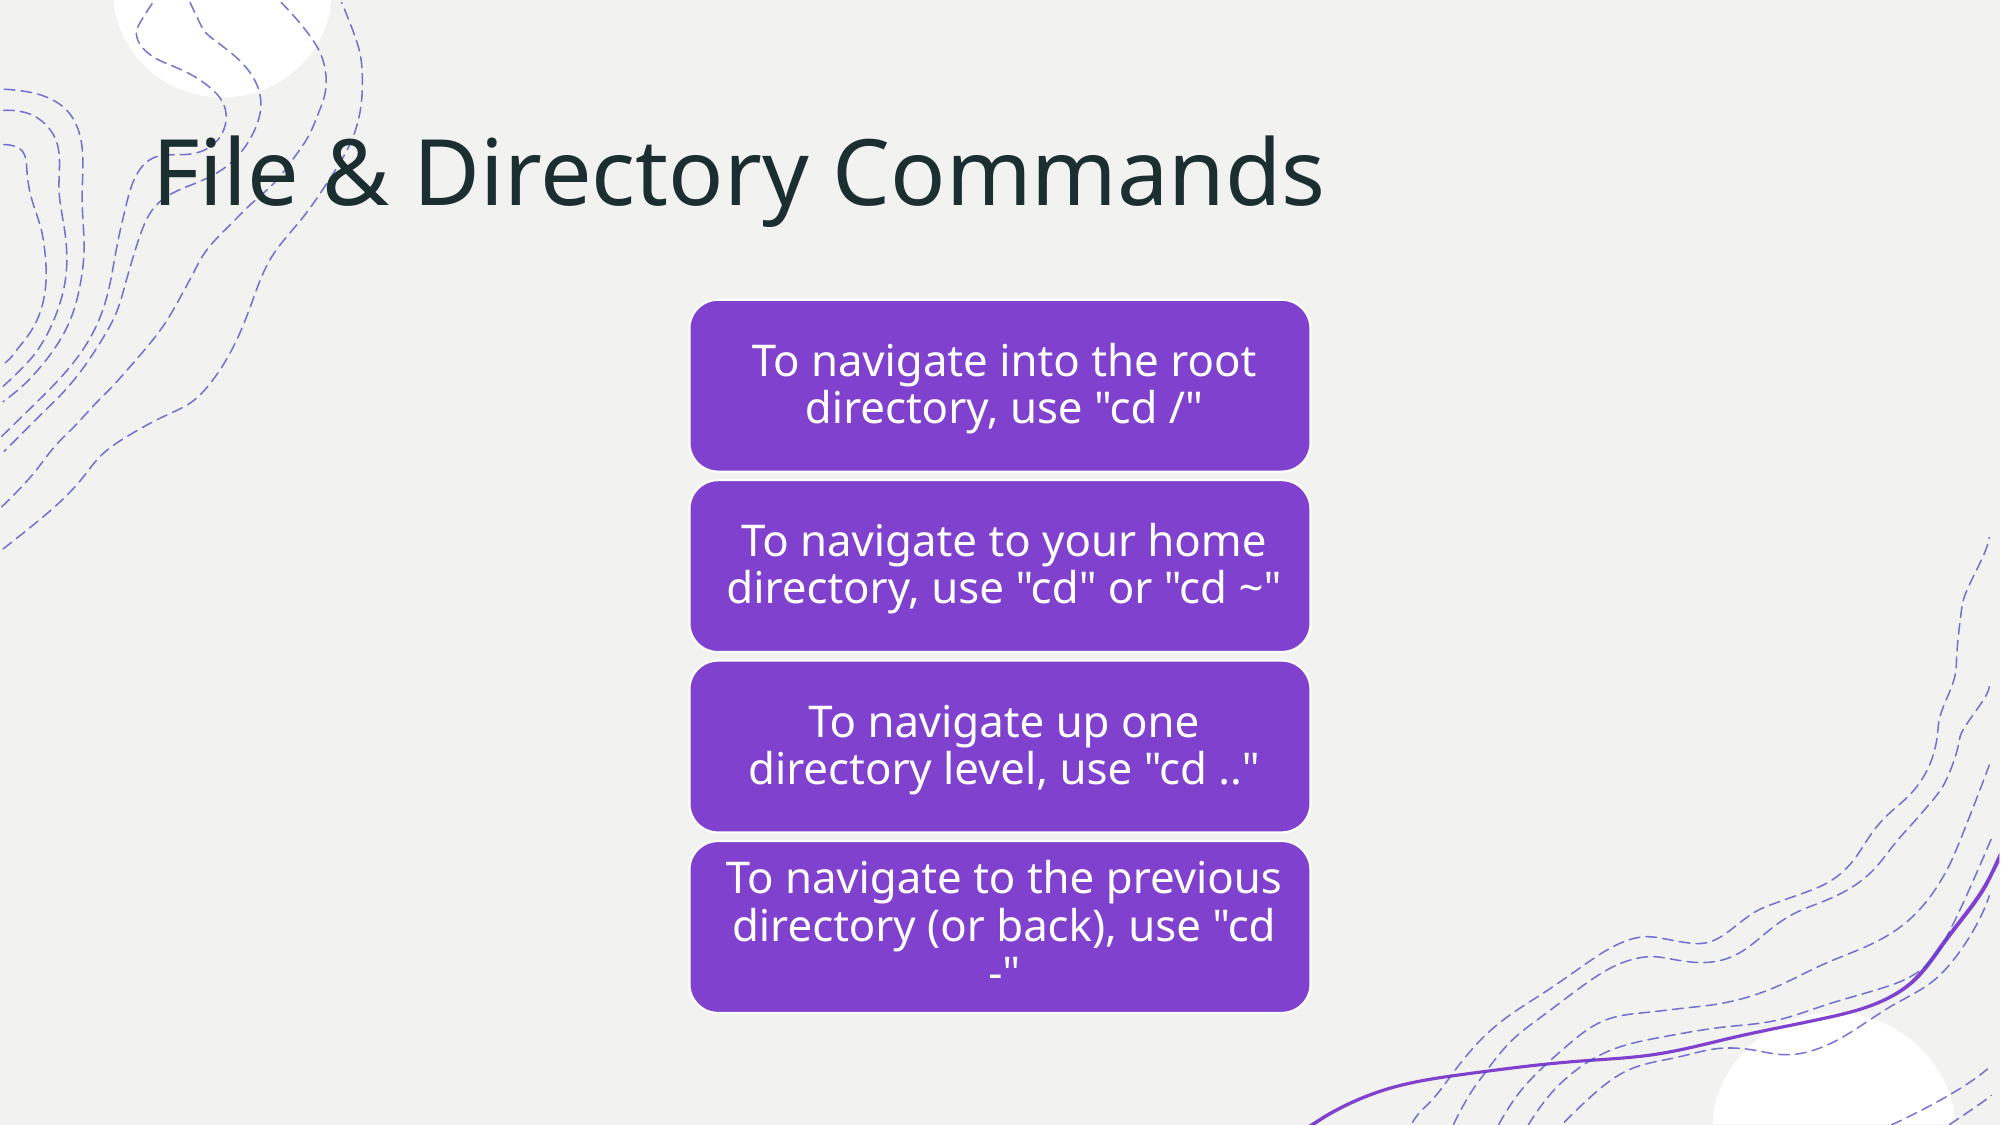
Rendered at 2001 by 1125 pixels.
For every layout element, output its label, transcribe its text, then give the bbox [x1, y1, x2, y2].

title File & Directory Commands [137, 59, 1863, 278]
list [137, 299, 1863, 1014]
